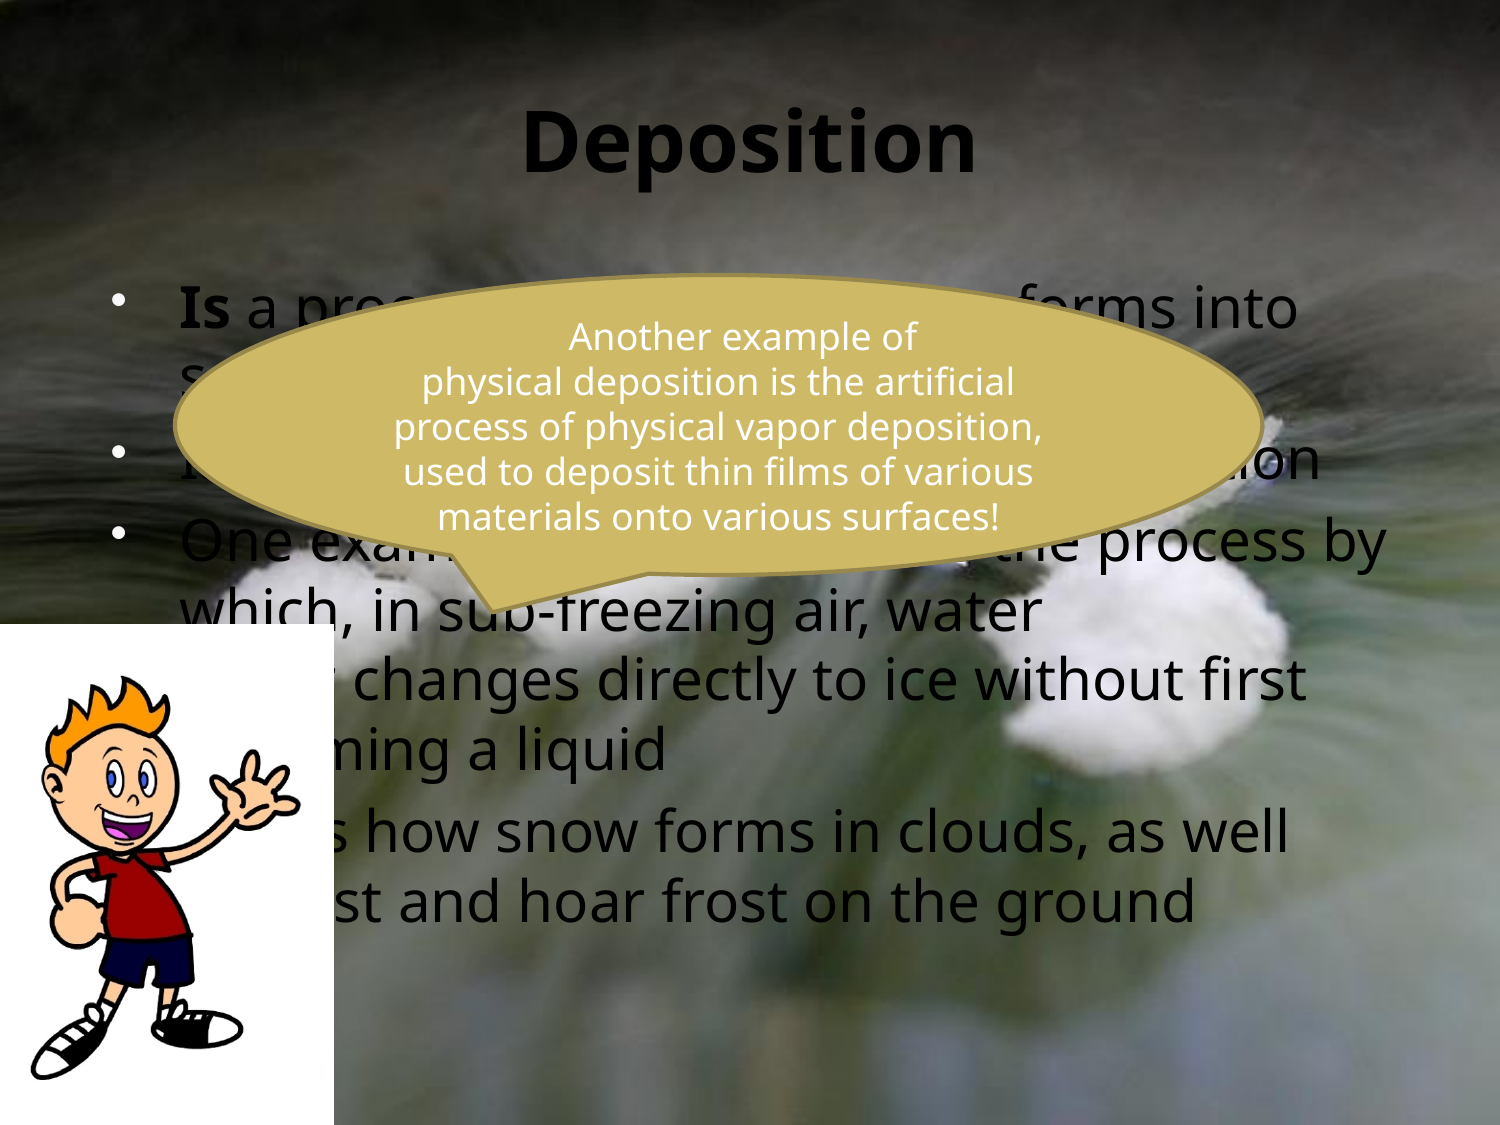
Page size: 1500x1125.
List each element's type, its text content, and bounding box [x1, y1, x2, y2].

list Is a process in which gas transforms into solid (also known as desublimation) Is the reverse of deposition is sublimation One example of deposition is the process by which, in sub-freezing air, water vapor changes directly to ice without first becoming a liquid This is how snow forms in clouds, as well as frost and hoar frost on the ground [75, 262, 1425, 1035]
text_box Another example of physical deposition is the artificial process of physical vapor deposition, used to deposit thin films of various materials onto various surfaces! [172, 272, 1265, 615]
picture [0, 0, 1500, 1125]
title Deposition [75, 45, 1425, 233]
